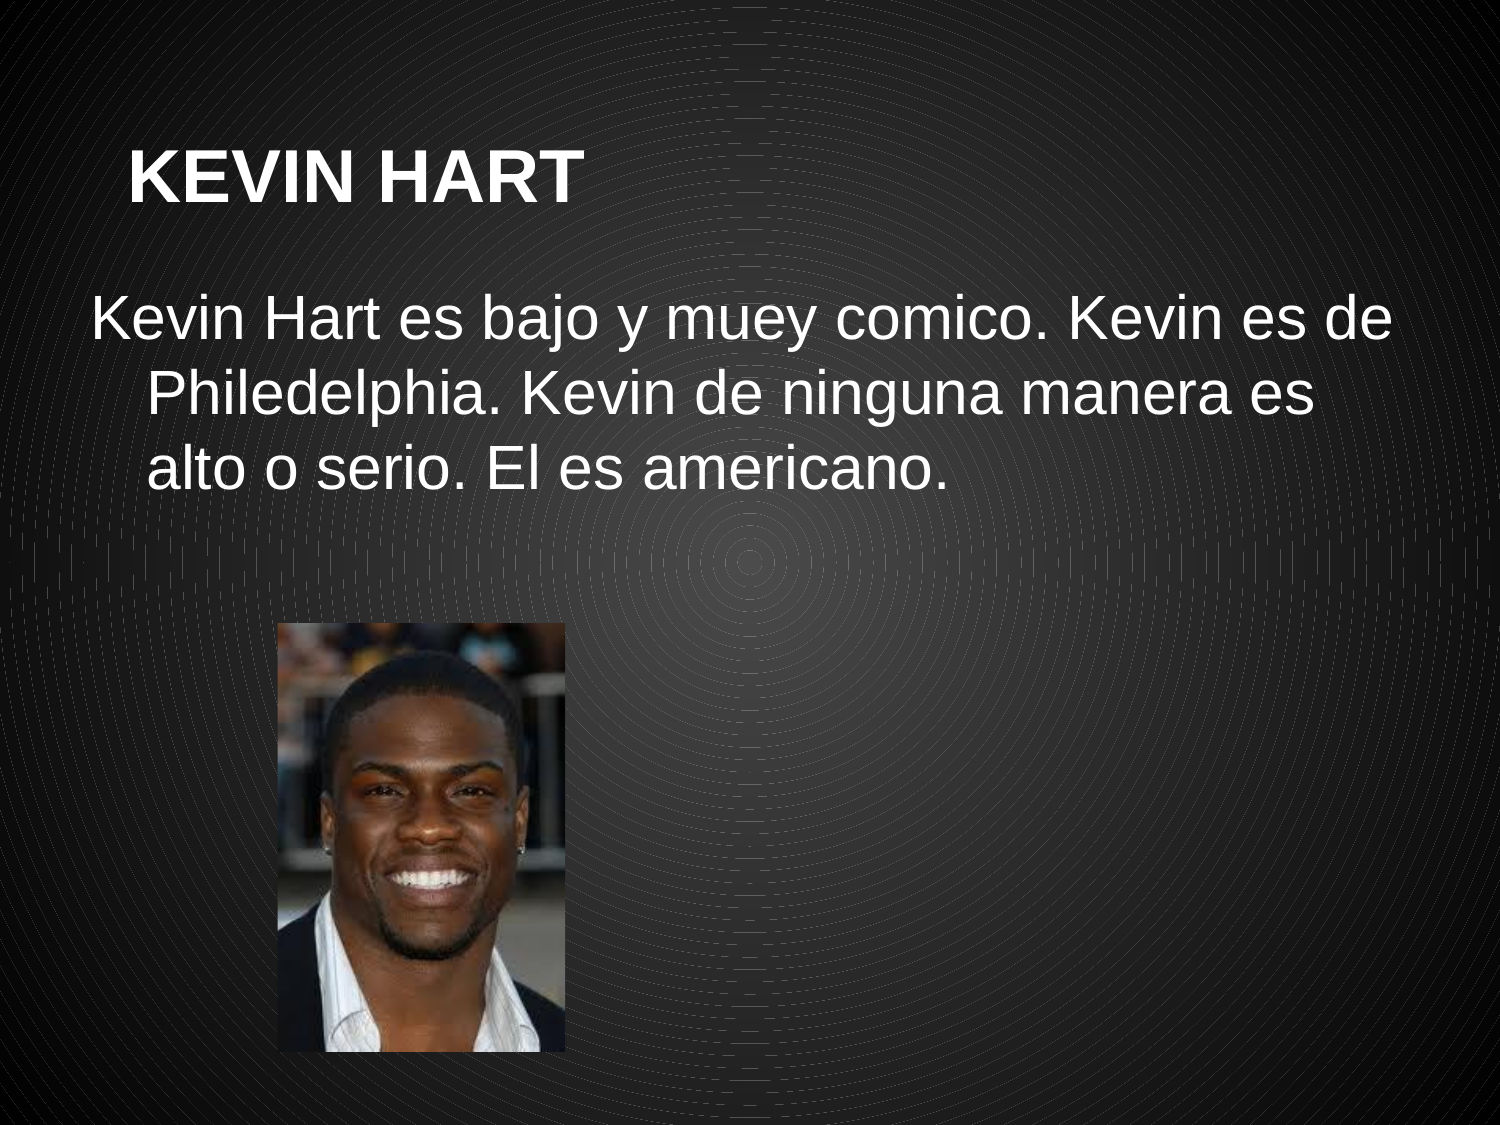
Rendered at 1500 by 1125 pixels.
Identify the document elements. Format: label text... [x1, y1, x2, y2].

text_box [277, 623, 566, 1053]
list Kevin Hart es bajo y muey comico. Kevin es de Philedelphia. Kevin de ninguna manera es alto o serio. El es americano. [75, 262, 1425, 931]
title KEVIN HART [75, 14, 1425, 233]
